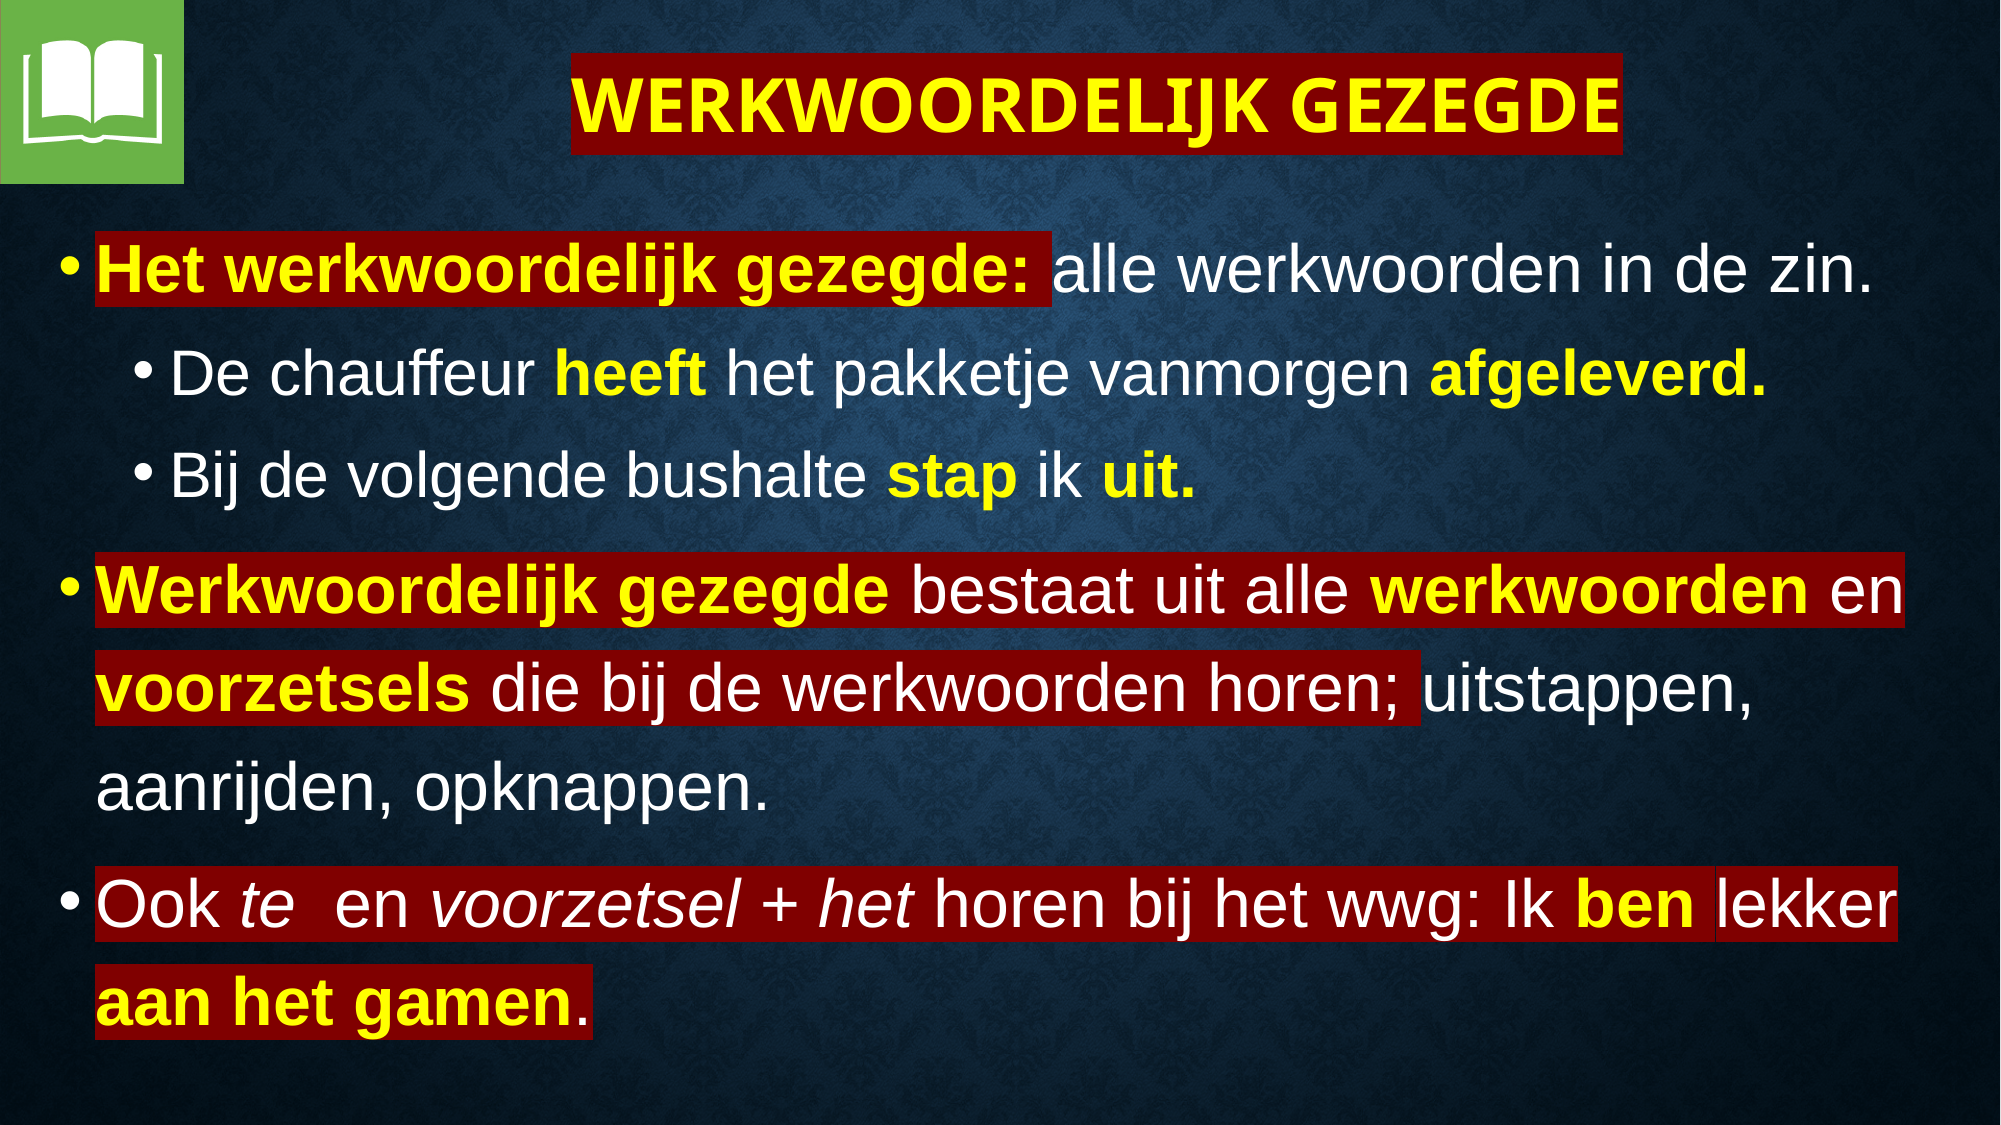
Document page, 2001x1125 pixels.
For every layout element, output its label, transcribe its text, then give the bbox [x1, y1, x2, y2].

list Het werkwoordelijk gezegde: alle werkwoorden in de zin. De chauffeur heeft het pakketje vanmorgen afgeleverd. Bij de volgende bushalte stap ik uit. Werkwoordelijk gezegde bestaat uit alle werkwoorden en voorzetsels die bij de werkwoorden horen; uitstappen, aanrijden, opknappen. Ook te en voorzetsel + het horen bij het wwg: Ik ben lekker aan het gamen. [43, 200, 1947, 1125]
picture [0, 0, 184, 184]
title Werkwoordelijk gezegde [247, 0, 1947, 200]
